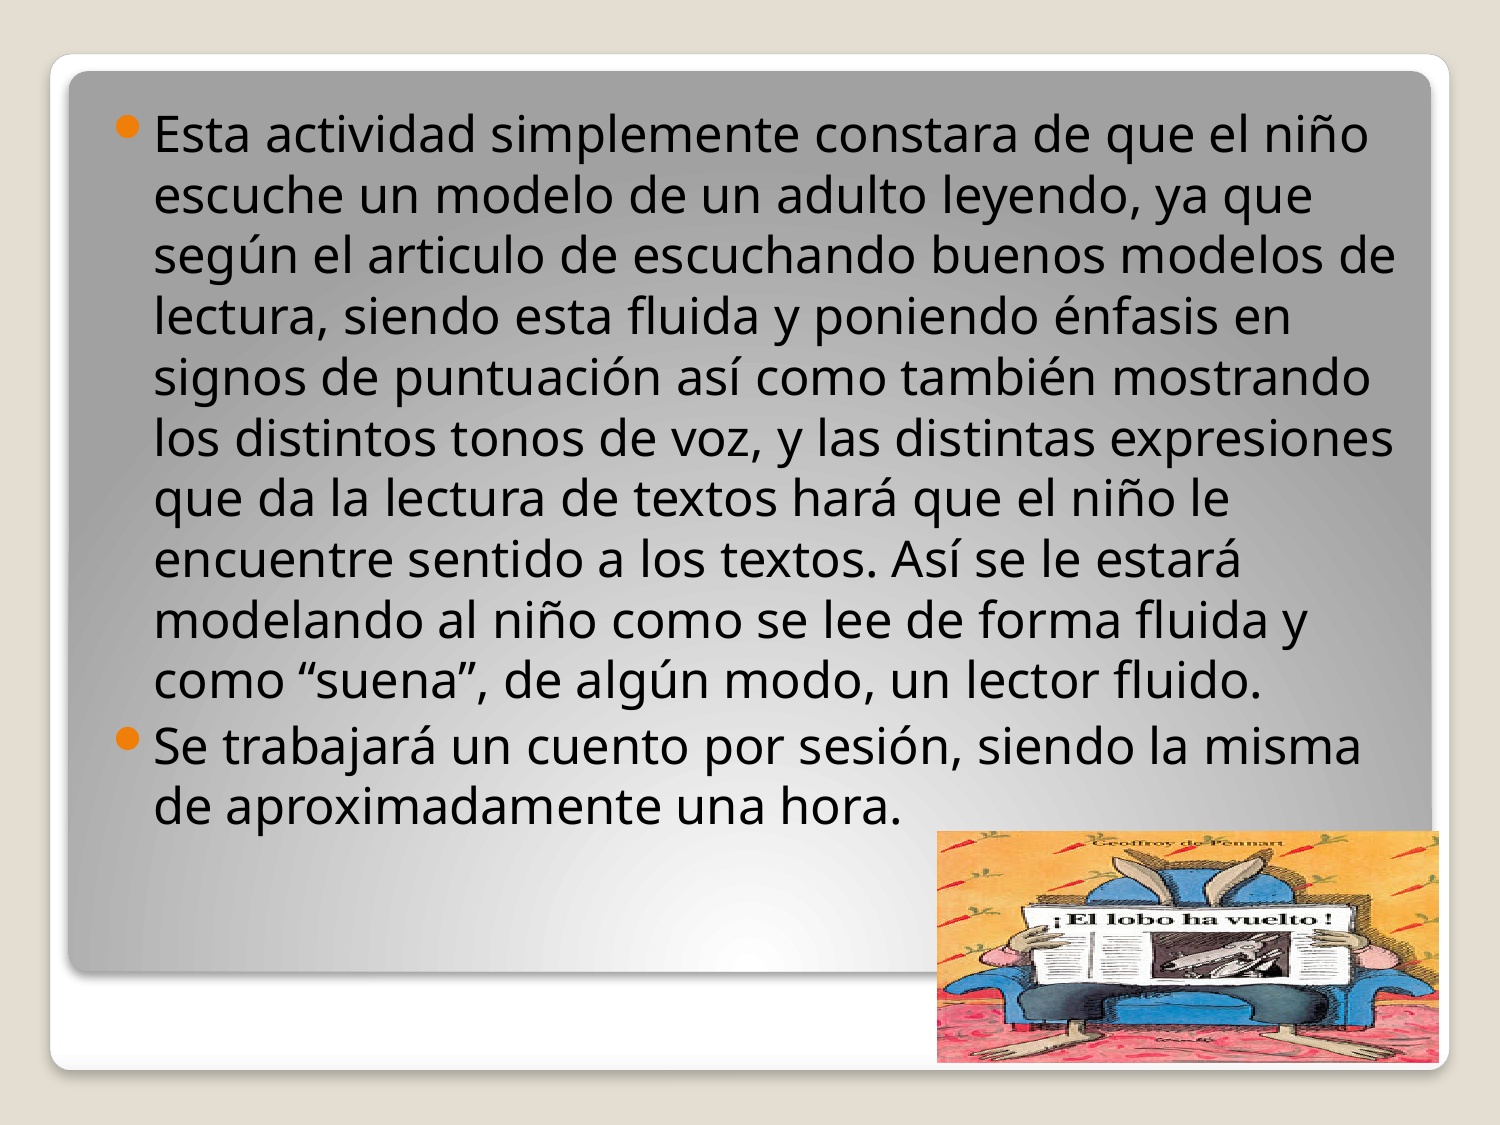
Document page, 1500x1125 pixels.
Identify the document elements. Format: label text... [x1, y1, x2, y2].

list Esta actividad simplemente constara de que el niño escuche un modelo de un adulto leyendo, ya que según el articulo de escuchando buenos modelos de lectura, siendo esta fluida y poniendo énfasis en signos de puntuación así como también mostrando los distintos tonos de voz, y las distintas expresiones que da la lectura de textos hará que el niño le encuentre sentido a los textos. Así se le estará modelando al niño como se lee de forma fluida y como “suena”, de algún modo, un lector fluido. Se trabajará un cuento por sesión, siendo la misma de aproximadamente una hora. [82, 86, 1425, 891]
picture [937, 831, 1439, 1063]
